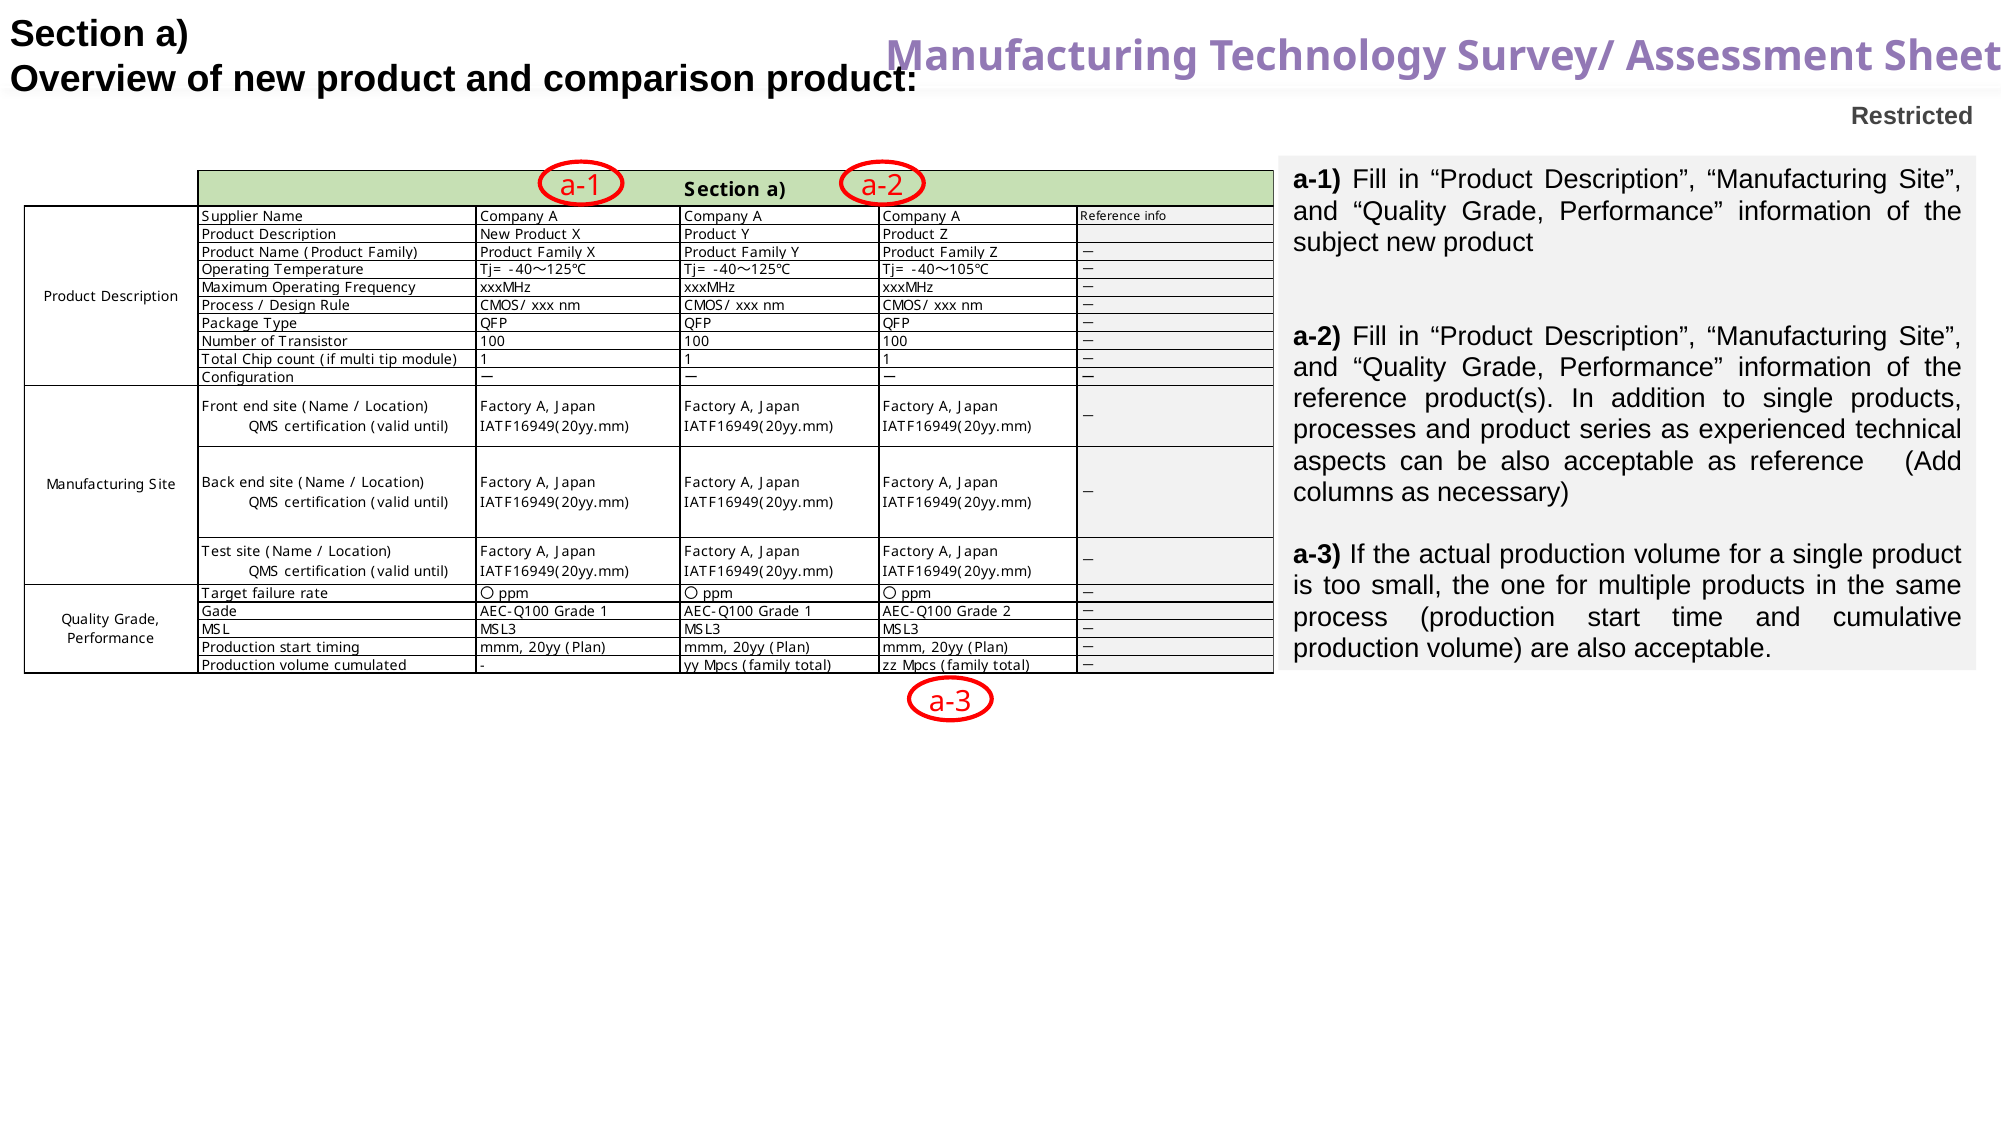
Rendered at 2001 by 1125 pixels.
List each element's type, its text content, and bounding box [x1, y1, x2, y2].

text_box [539, 158, 623, 210]
text_box a-1) Fill in “Product Description”, “Manufacturing Site”, and “Quality Grade, Performance” information of the subject new product a-2) Fill in “Product Description”, “Manufacturing Site”, and “Quality Grade, Performance” information of the reference product(s). In addition to single products, processes and product series as experienced technical aspects can be also acceptable as reference (Add columns as necessary) a-3) If the actual production volume for a single product is too small, the one for multiple products in the same process (production start time and cumulative production volume) are also acceptable. [1278, 155, 1977, 671]
picture [23, 170, 1275, 675]
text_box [909, 674, 992, 726]
text_box Restricted [1829, 92, 1989, 137]
text_box Section a) Overview of new product and comparison product: [0, 1, 1250, 107]
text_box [841, 158, 924, 210]
